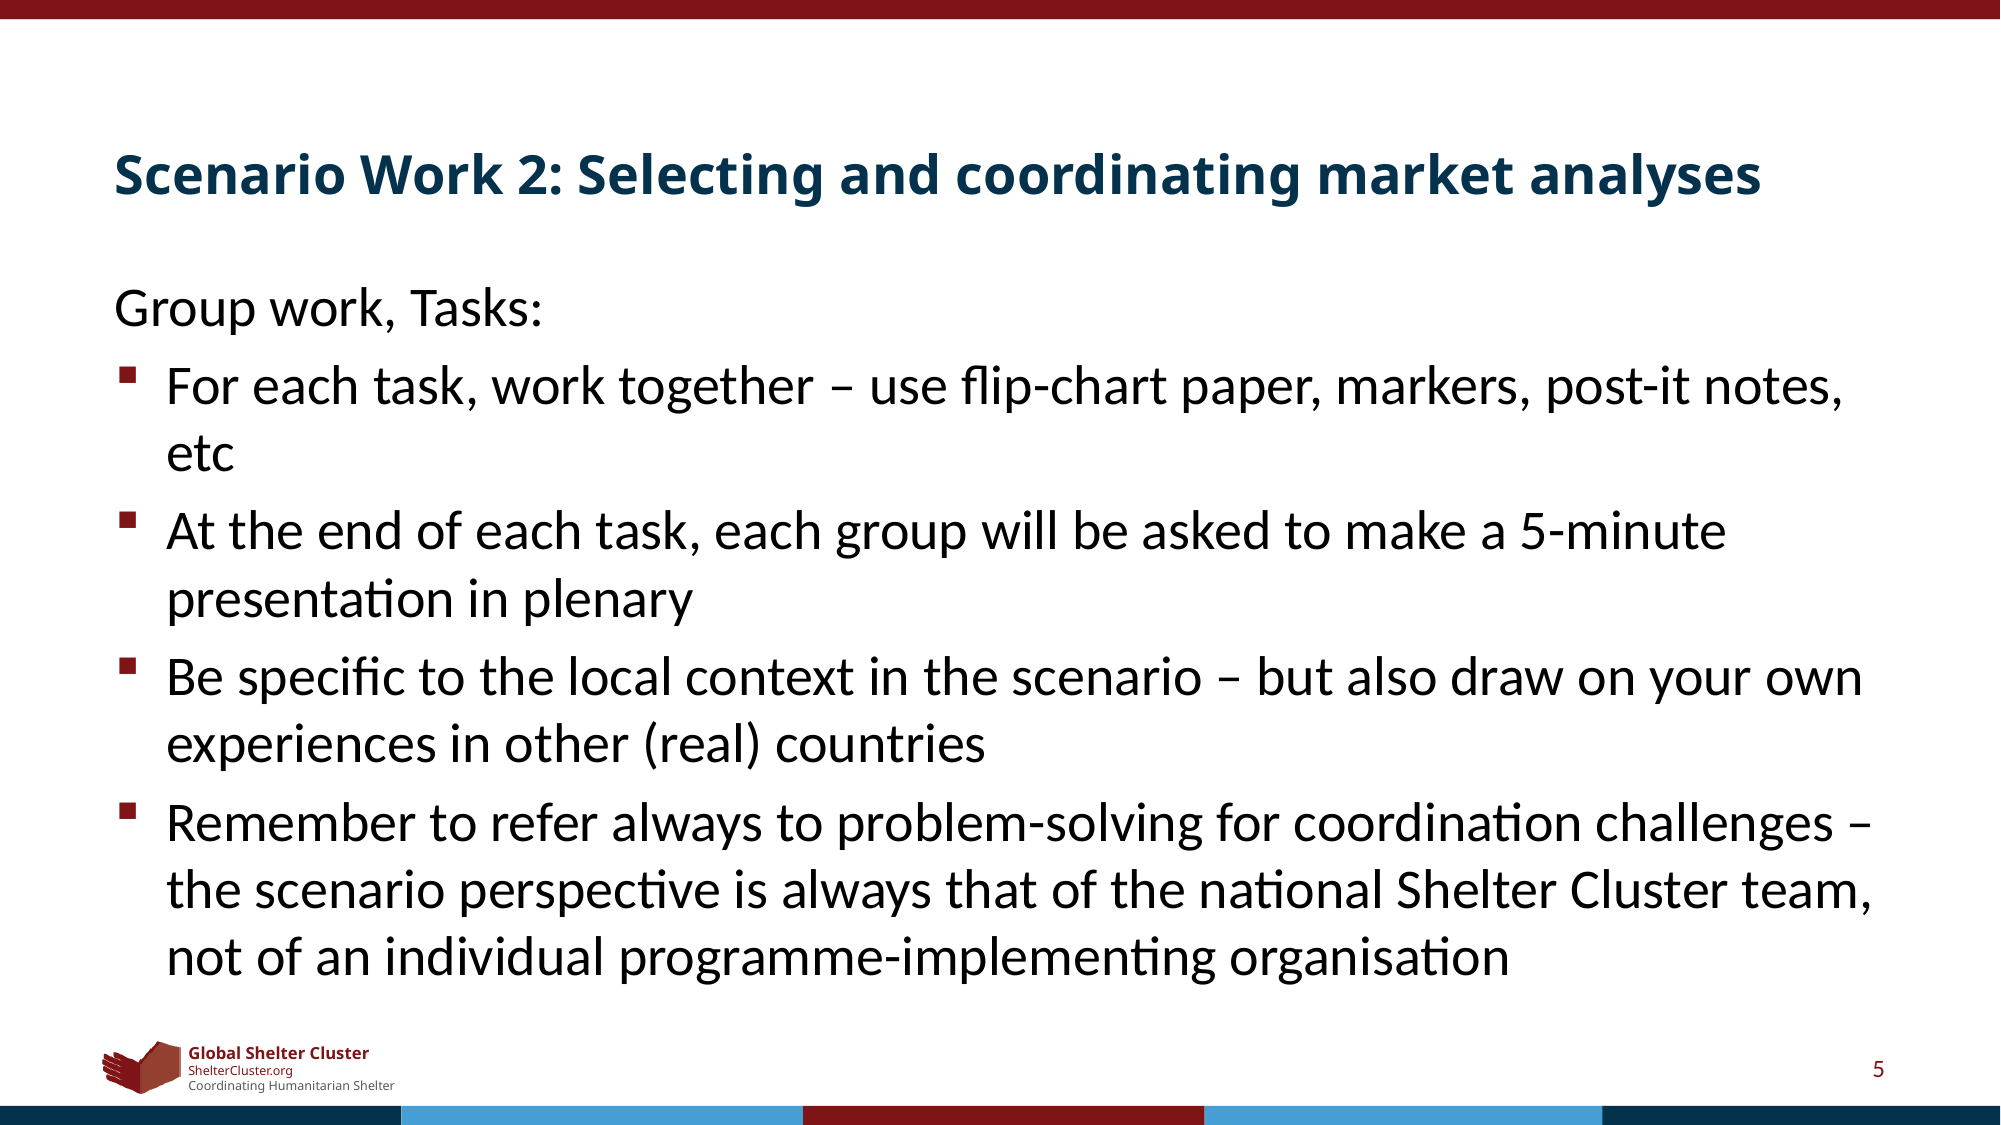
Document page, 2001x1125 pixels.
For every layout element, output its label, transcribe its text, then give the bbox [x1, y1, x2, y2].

title Scenario Work 2: Selecting and coordinating market analyses [99, 111, 1863, 262]
picture [102, 1041, 181, 1094]
slide_number 5 [1433, 1037, 1900, 1098]
list Group work, Tasks: For each task, work together – use flip-chart paper, markers, post-it notes, etc At the end of each task, each group will be asked to make a 5-minute presentation in plenary Be specific to the local context in the scenario – but also draw on your own experiences in other (real) countries Remember to refer always to problem-solving for coordination challenges – the scenario perspective is always that of the national Shelter Cluster team, not of an individual programme-implementing organisation [99, 262, 1900, 1005]
